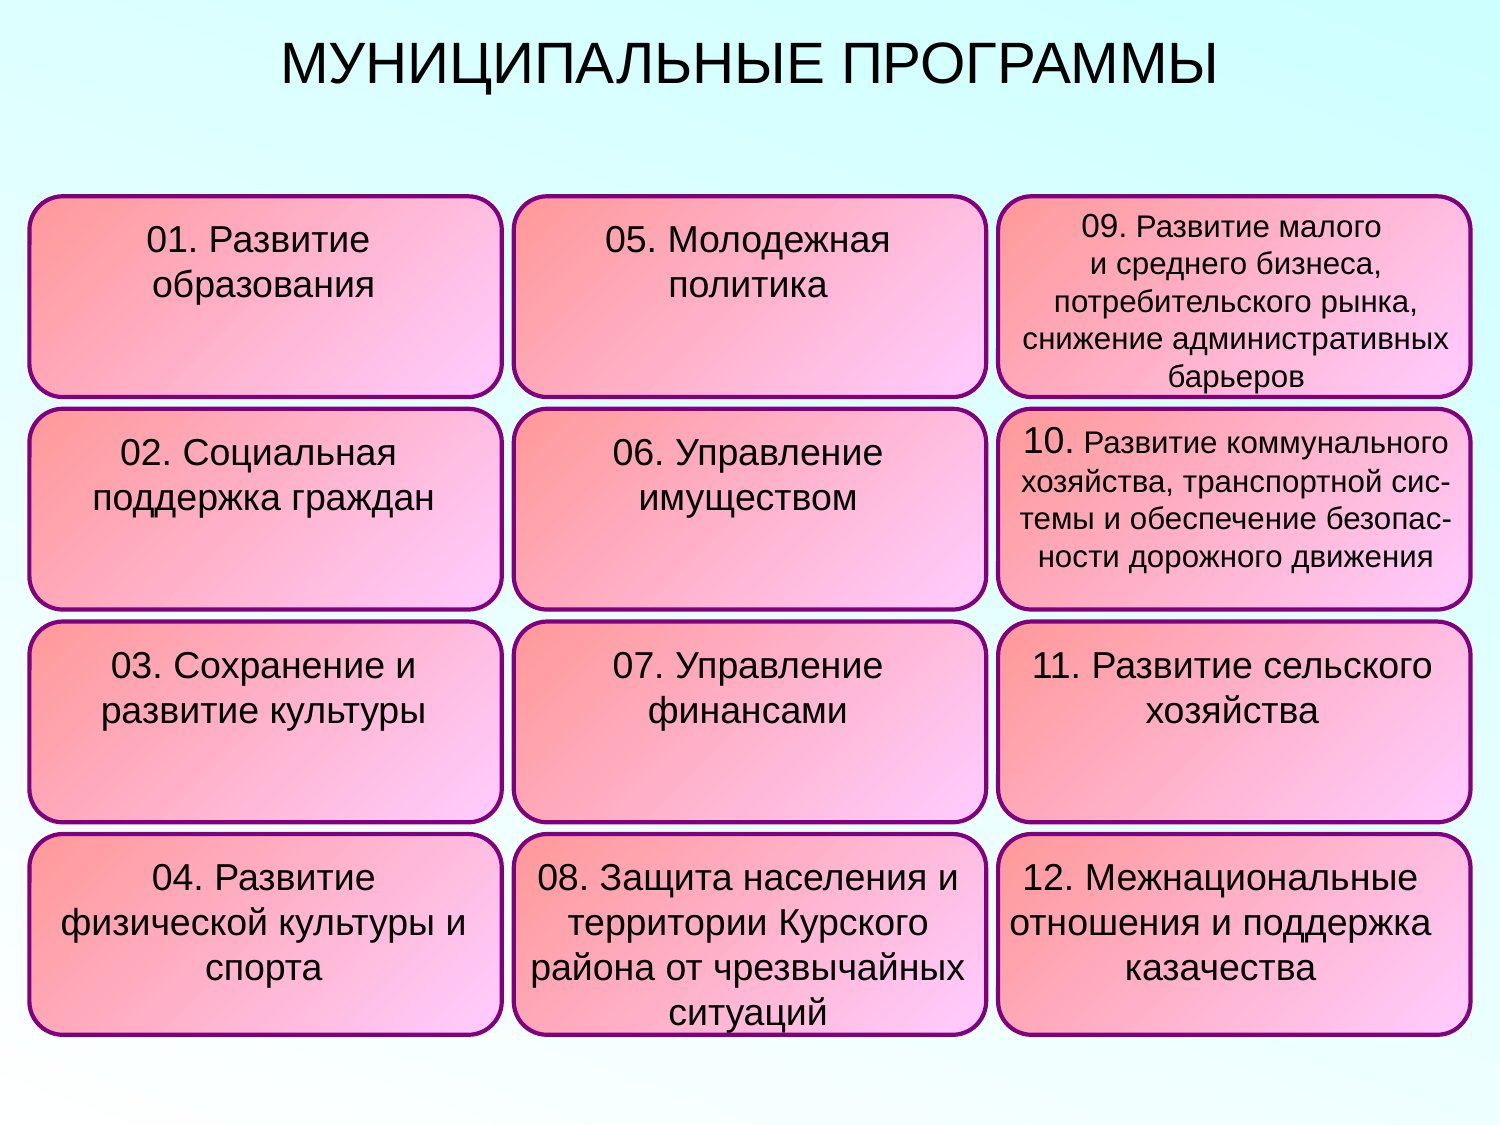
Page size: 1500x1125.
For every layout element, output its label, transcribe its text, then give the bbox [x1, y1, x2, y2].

text_box [37, 621, 494, 633]
text_box 02. Социальная поддержка граждан [29, 420, 499, 526]
text_box [37, 408, 494, 420]
text_box 10. Развитие коммунального хозяйства, транспортной сис-темы и обеспечение безопас-ности дорожного движения [972, 408, 1500, 581]
text_box [29, 854, 502, 1035]
text_box [513, 313, 972, 398]
text_box 09. Развитие малого и среднего бизнеса, потребительского рынка, снижение административных барьеров [972, 196, 1500, 401]
text_box [522, 621, 978, 633]
text_box 11. Развитие сельского хозяйства [998, 633, 1467, 738]
text_box [521, 833, 979, 846]
text_box 12. Межнациональные отношения и поддержка казачества [986, 846, 1455, 996]
text_box [522, 196, 972, 207]
text_box [513, 640, 987, 823]
text_box 01. Развитие образования [29, 207, 499, 313]
text_box [1006, 621, 1463, 633]
text_box 06. Управление имуществом [513, 420, 972, 526]
text_box [513, 526, 986, 610]
text_box [522, 408, 972, 420]
text_box [983, 853, 987, 1016]
text_box [37, 833, 494, 846]
title МУНИЦИПАЛЬНЫЕ ПРОГРАММЫ [0, 34, 1500, 94]
text_box 04. Развитие физической культуры и спорта [29, 846, 499, 996]
text_box [998, 581, 1471, 610]
text_box [38, 196, 493, 207]
text_box 05. Молодежная политика [513, 207, 972, 313]
text_box 03. Сохранение и развитие культуры [29, 633, 499, 738]
text_box 07. Управление финансами [513, 633, 983, 738]
text_box [29, 216, 502, 398]
text_box [998, 833, 1471, 1035]
text_box [998, 640, 1471, 823]
text_box [29, 428, 502, 610]
text_box 08. Защита населения и территории Курского района от чрезвычайных ситуаций [513, 846, 983, 1041]
text_box [29, 641, 502, 823]
